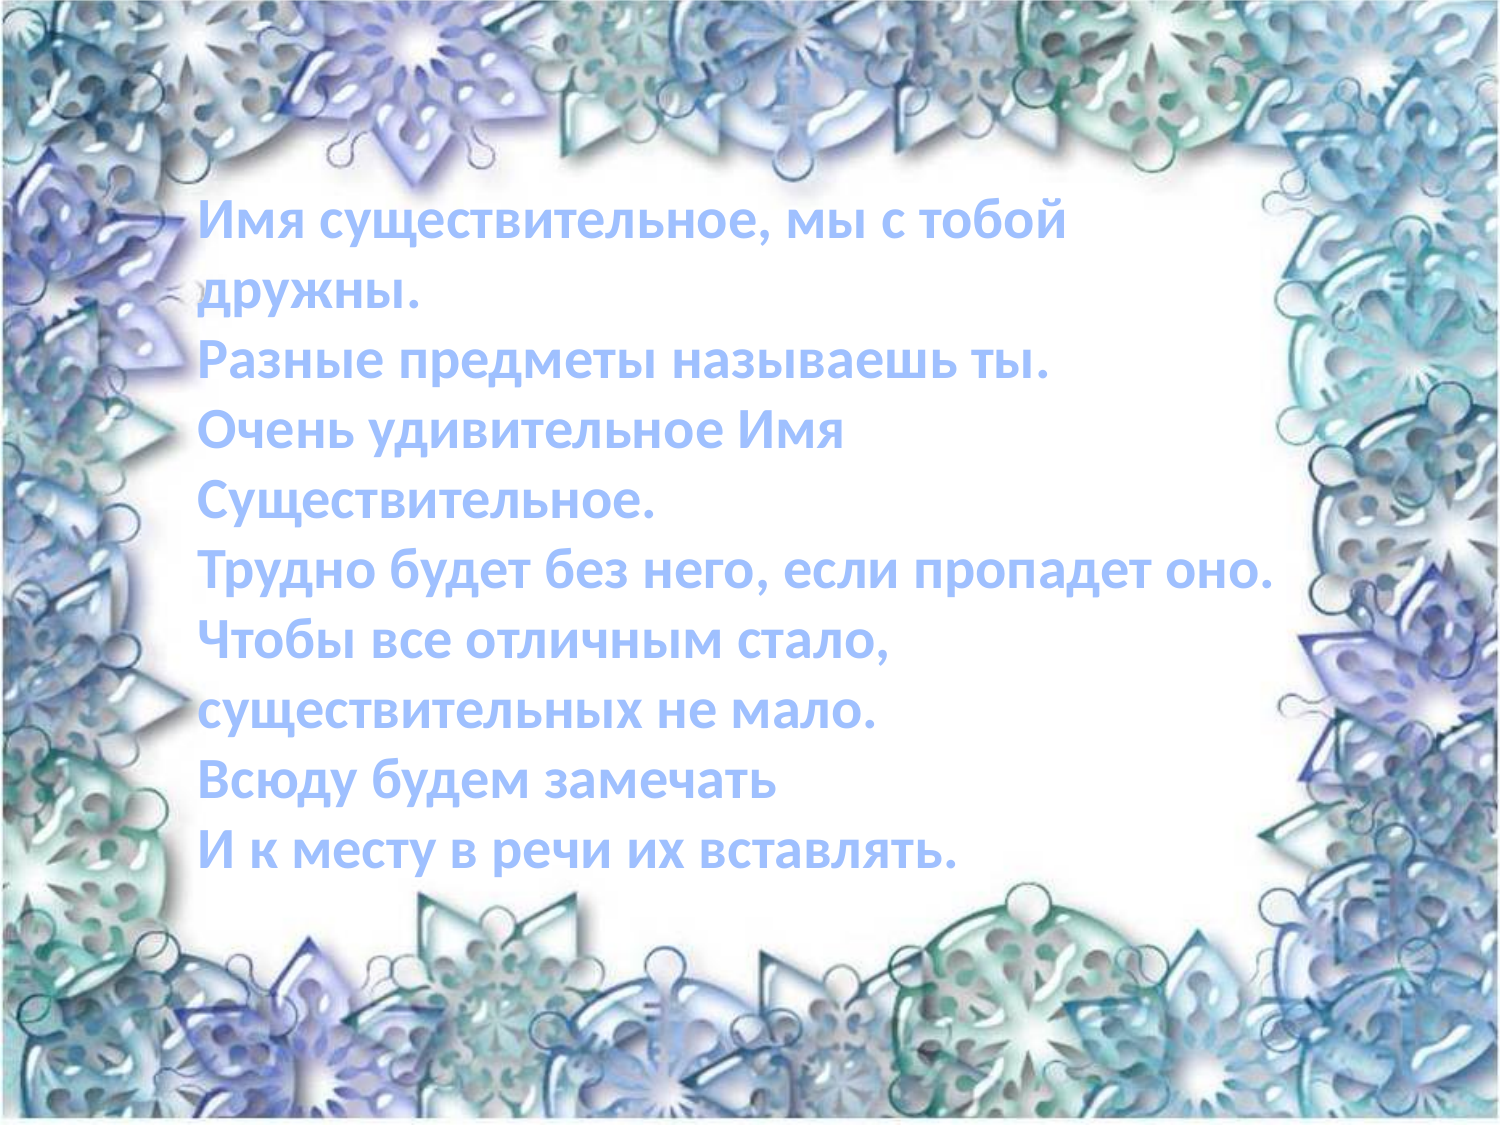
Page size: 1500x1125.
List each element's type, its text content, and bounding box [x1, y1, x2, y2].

picture [0, 0, 1500, 1125]
text_box Имя существительное, мы с тобой дружны. Разные предметы называешь ты. Очень удивительное Имя Существительное. Трудно будет без него, если пропадет оно. Чтобы все отличным стало, существительных не мало. Всюду будем замечать И к месту в речи их вставлять. [182, 172, 1317, 888]
